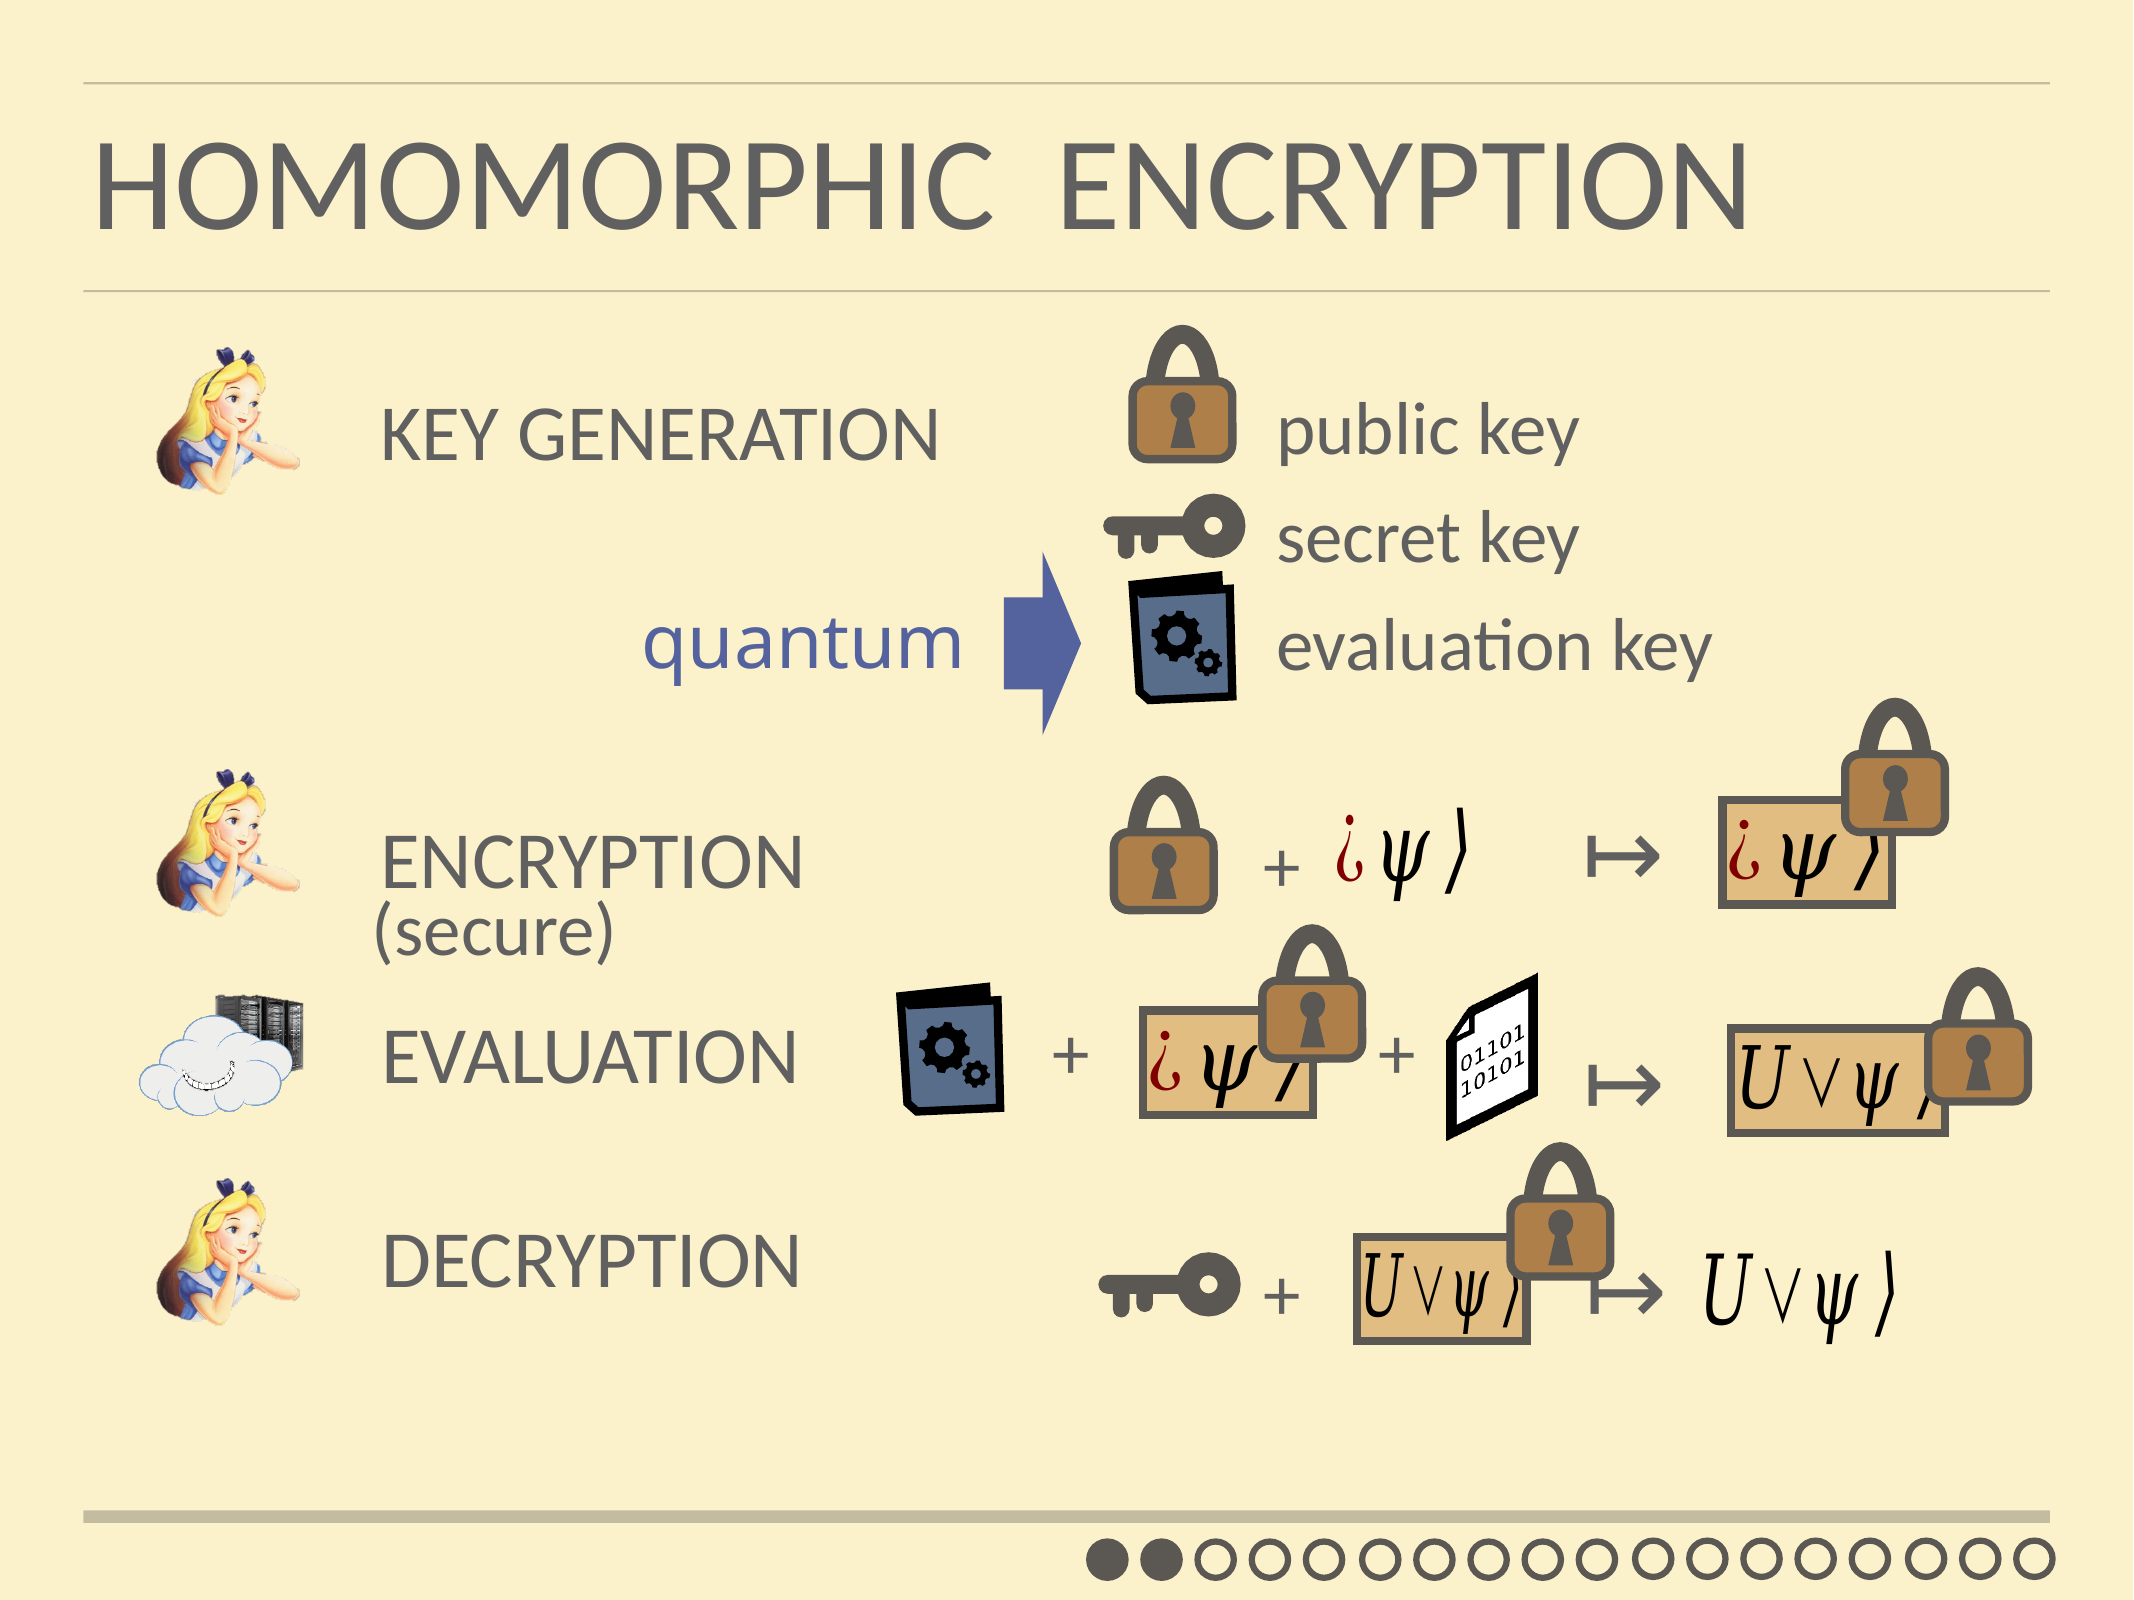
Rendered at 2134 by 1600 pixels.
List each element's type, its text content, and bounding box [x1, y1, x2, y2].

text_box [1524, 1541, 1561, 1578]
text_box + + [1317, 995, 1425, 1103]
text_box [1797, 1540, 1834, 1577]
picture [155, 347, 301, 495]
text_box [138, 985, 324, 1116]
text_box [1907, 1540, 1945, 1577]
text_box ↦ [1575, 1010, 1674, 1145]
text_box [1113, 784, 1214, 911]
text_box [1098, 1263, 1230, 1318]
text_box Evaluation [372, 985, 1309, 1129]
text_box [1089, 1541, 1126, 1578]
text_box [1305, 1541, 1343, 1578]
text_box + [1254, 809, 1310, 916]
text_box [1132, 575, 1233, 701]
picture [155, 1178, 301, 1326]
title Homomorphic encryption [82, 80, 2051, 292]
text_box [1143, 1541, 1180, 1578]
text_box quantum [626, 585, 981, 691]
text_box [1251, 1541, 1289, 1578]
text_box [1102, 504, 1235, 560]
text_box [1416, 1541, 1453, 1578]
text_box (secure) [363, 872, 627, 979]
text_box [1262, 933, 1363, 1059]
text_box [1962, 1540, 1999, 1577]
text_box ↦ [1574, 781, 1674, 916]
text_box [2016, 1540, 2053, 1577]
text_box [1844, 706, 1946, 833]
text_box Decryption [372, 1204, 894, 1318]
text_box Key Generation [372, 381, 1034, 489]
text_box [1635, 1540, 1672, 1577]
text_box Encryption [371, 706, 970, 1019]
text_box [1197, 1541, 1234, 1578]
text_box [1927, 976, 2029, 1102]
text_box [1362, 1541, 1399, 1578]
text_box public key secret key evaluation key [1267, 353, 1723, 694]
text_box ↦ [1577, 1218, 1676, 1353]
text_box [1851, 1540, 1889, 1577]
text_box [1578, 1541, 1616, 1578]
text_box [1743, 1540, 1780, 1577]
text_box [1689, 1540, 1726, 1577]
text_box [1132, 333, 1233, 460]
text_box [1470, 1541, 1507, 1578]
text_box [900, 986, 1001, 1112]
text_box [1003, 551, 1082, 736]
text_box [1510, 1151, 1611, 1277]
text_box + [1254, 1237, 1310, 1344]
picture [1446, 972, 1538, 1141]
picture [155, 769, 301, 917]
